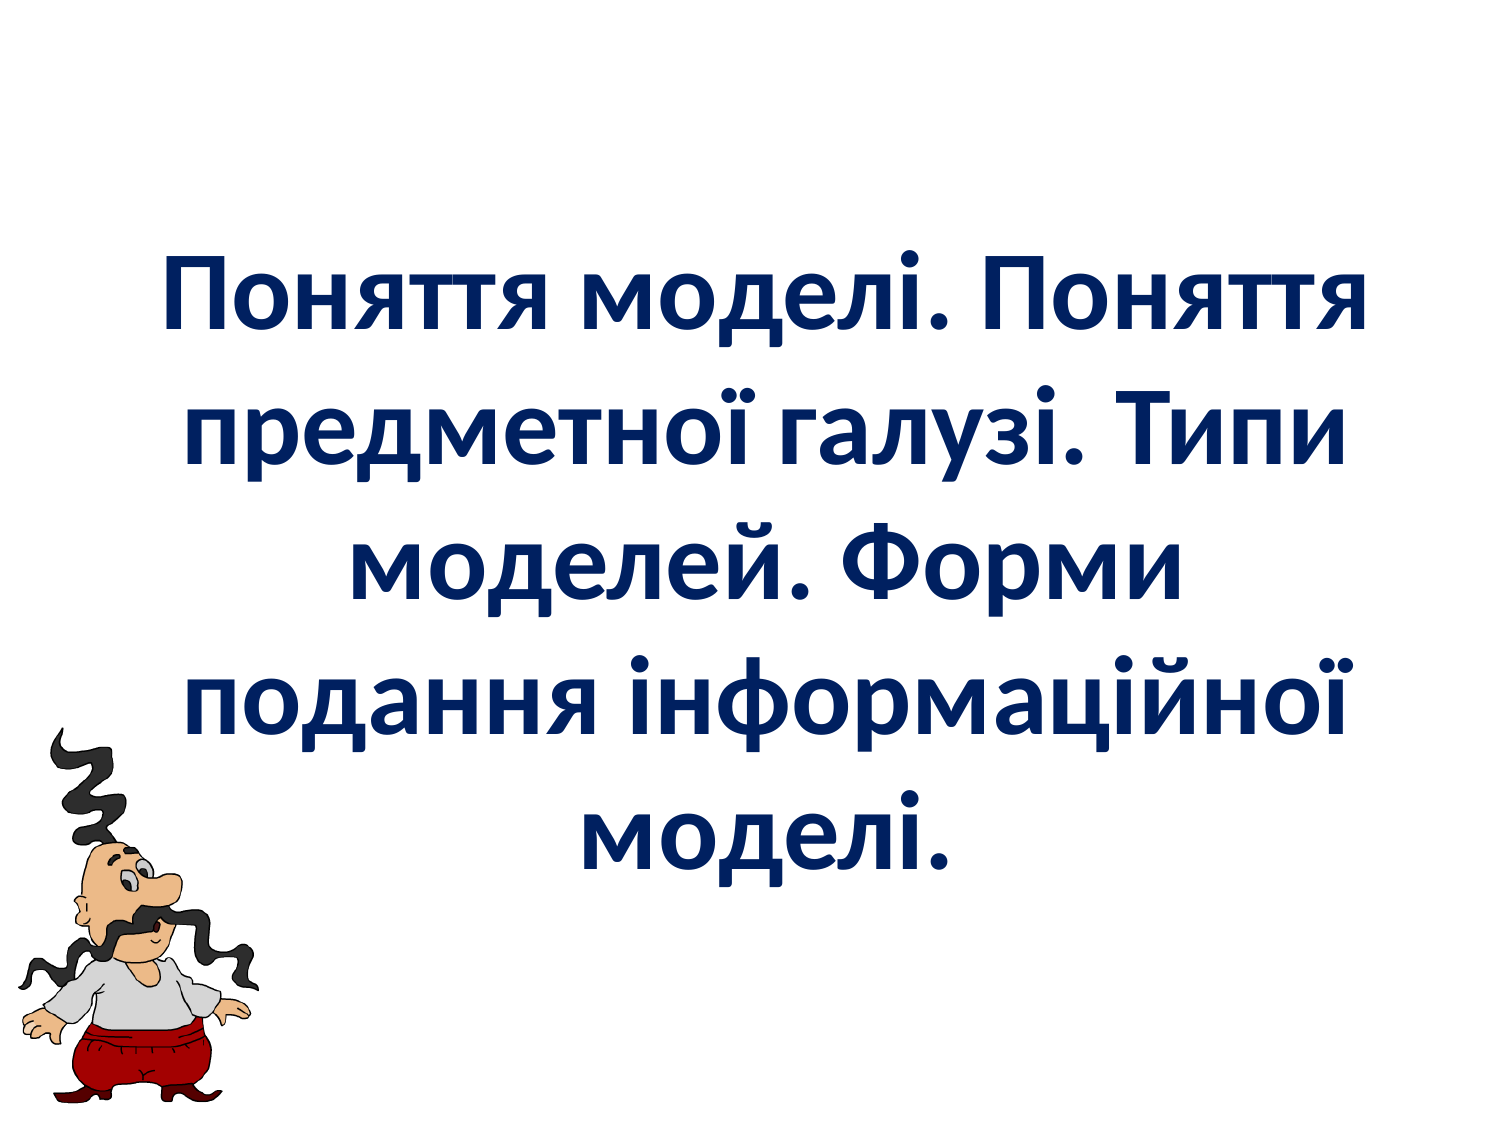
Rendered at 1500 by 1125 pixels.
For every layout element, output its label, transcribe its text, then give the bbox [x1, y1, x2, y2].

picture [0, 713, 282, 1125]
title Поняття моделі. Поняття предметної галузі. Типи моделей. Форми подання інформаційної моделі. [128, 433, 1404, 675]
subtitle [225, 637, 1275, 925]
